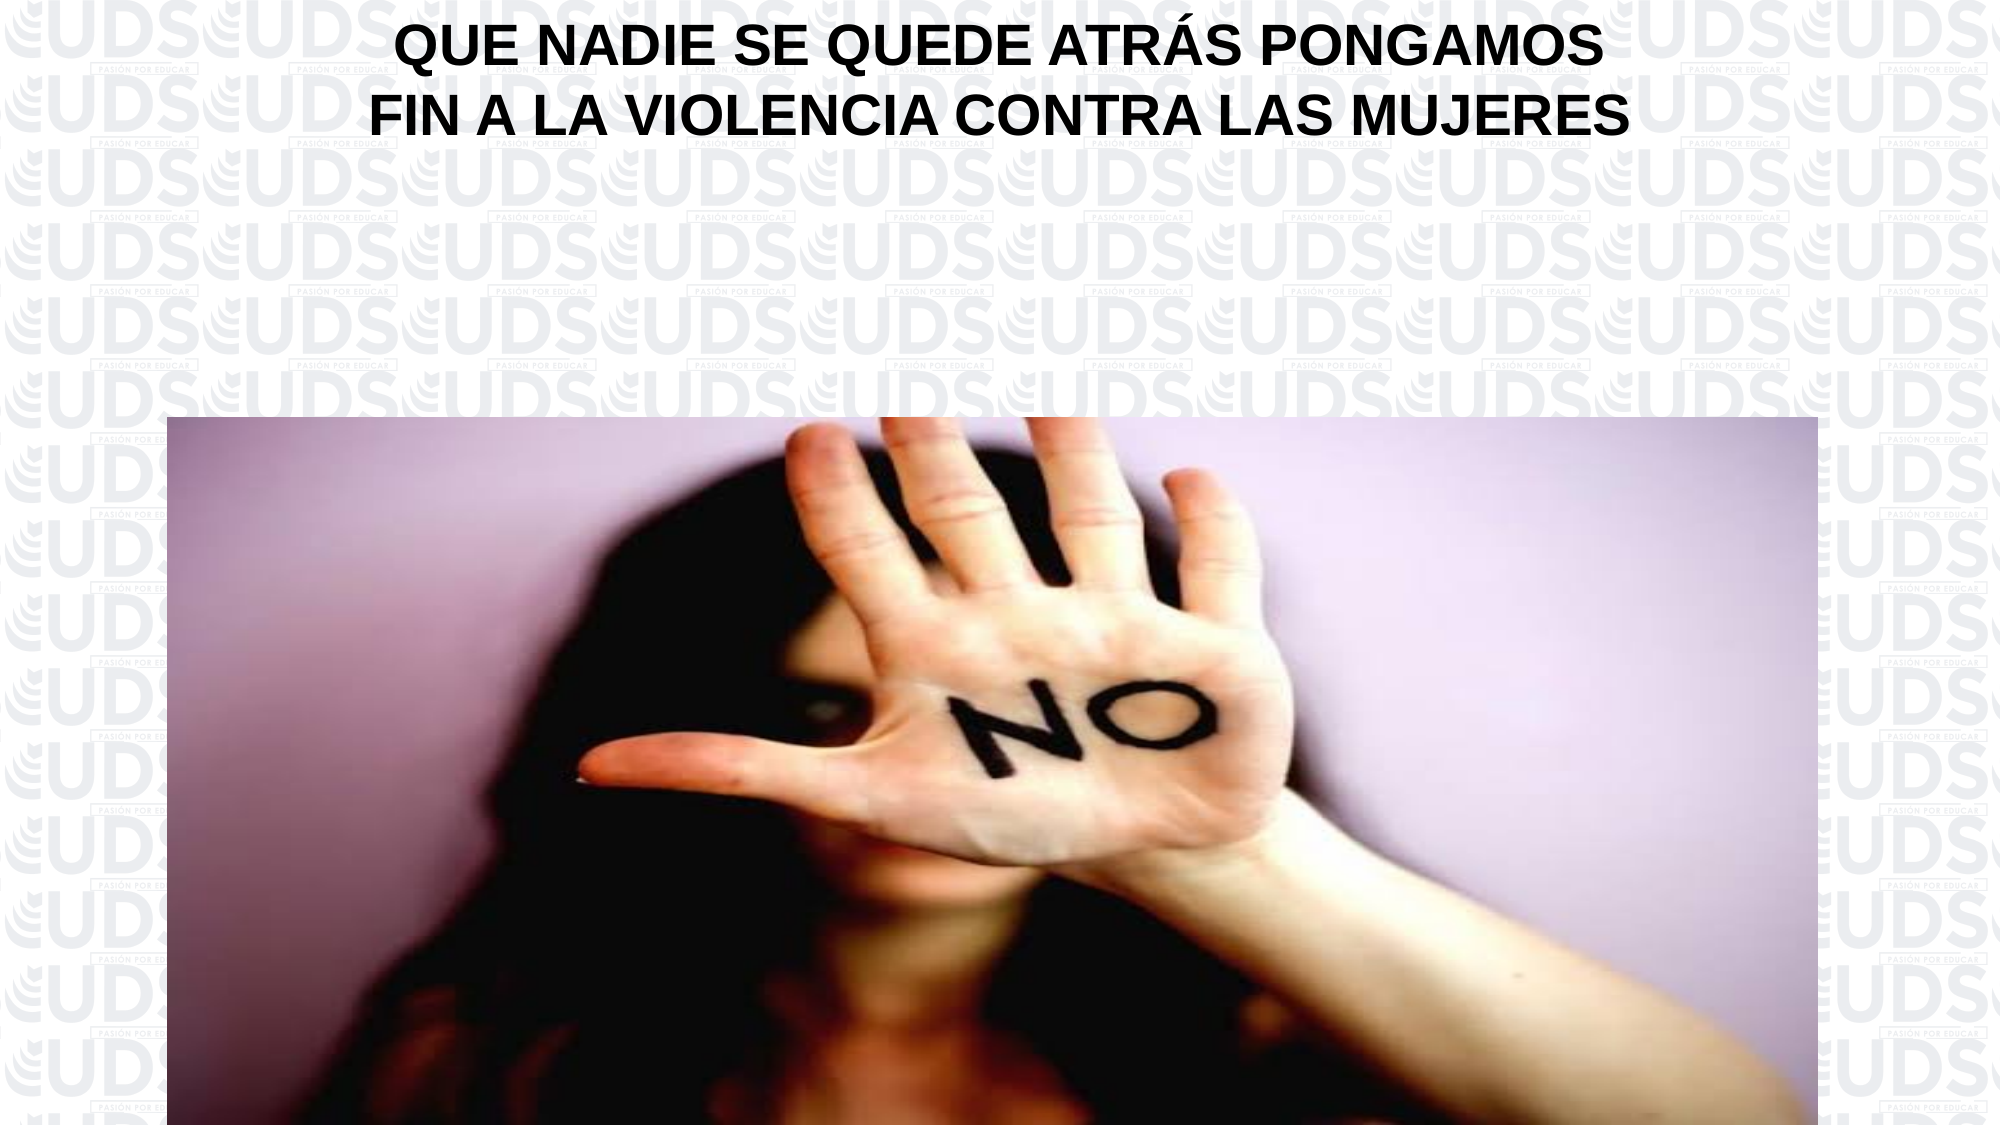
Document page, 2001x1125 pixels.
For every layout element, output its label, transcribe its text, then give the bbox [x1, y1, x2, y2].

text_box QUE NADIE SE QUEDE ATRÁS PONGAMOS FIN A LA VIOLENCIA CONTRA LAS MUJERES [350, 0, 1650, 155]
picture [167, 417, 1818, 1125]
